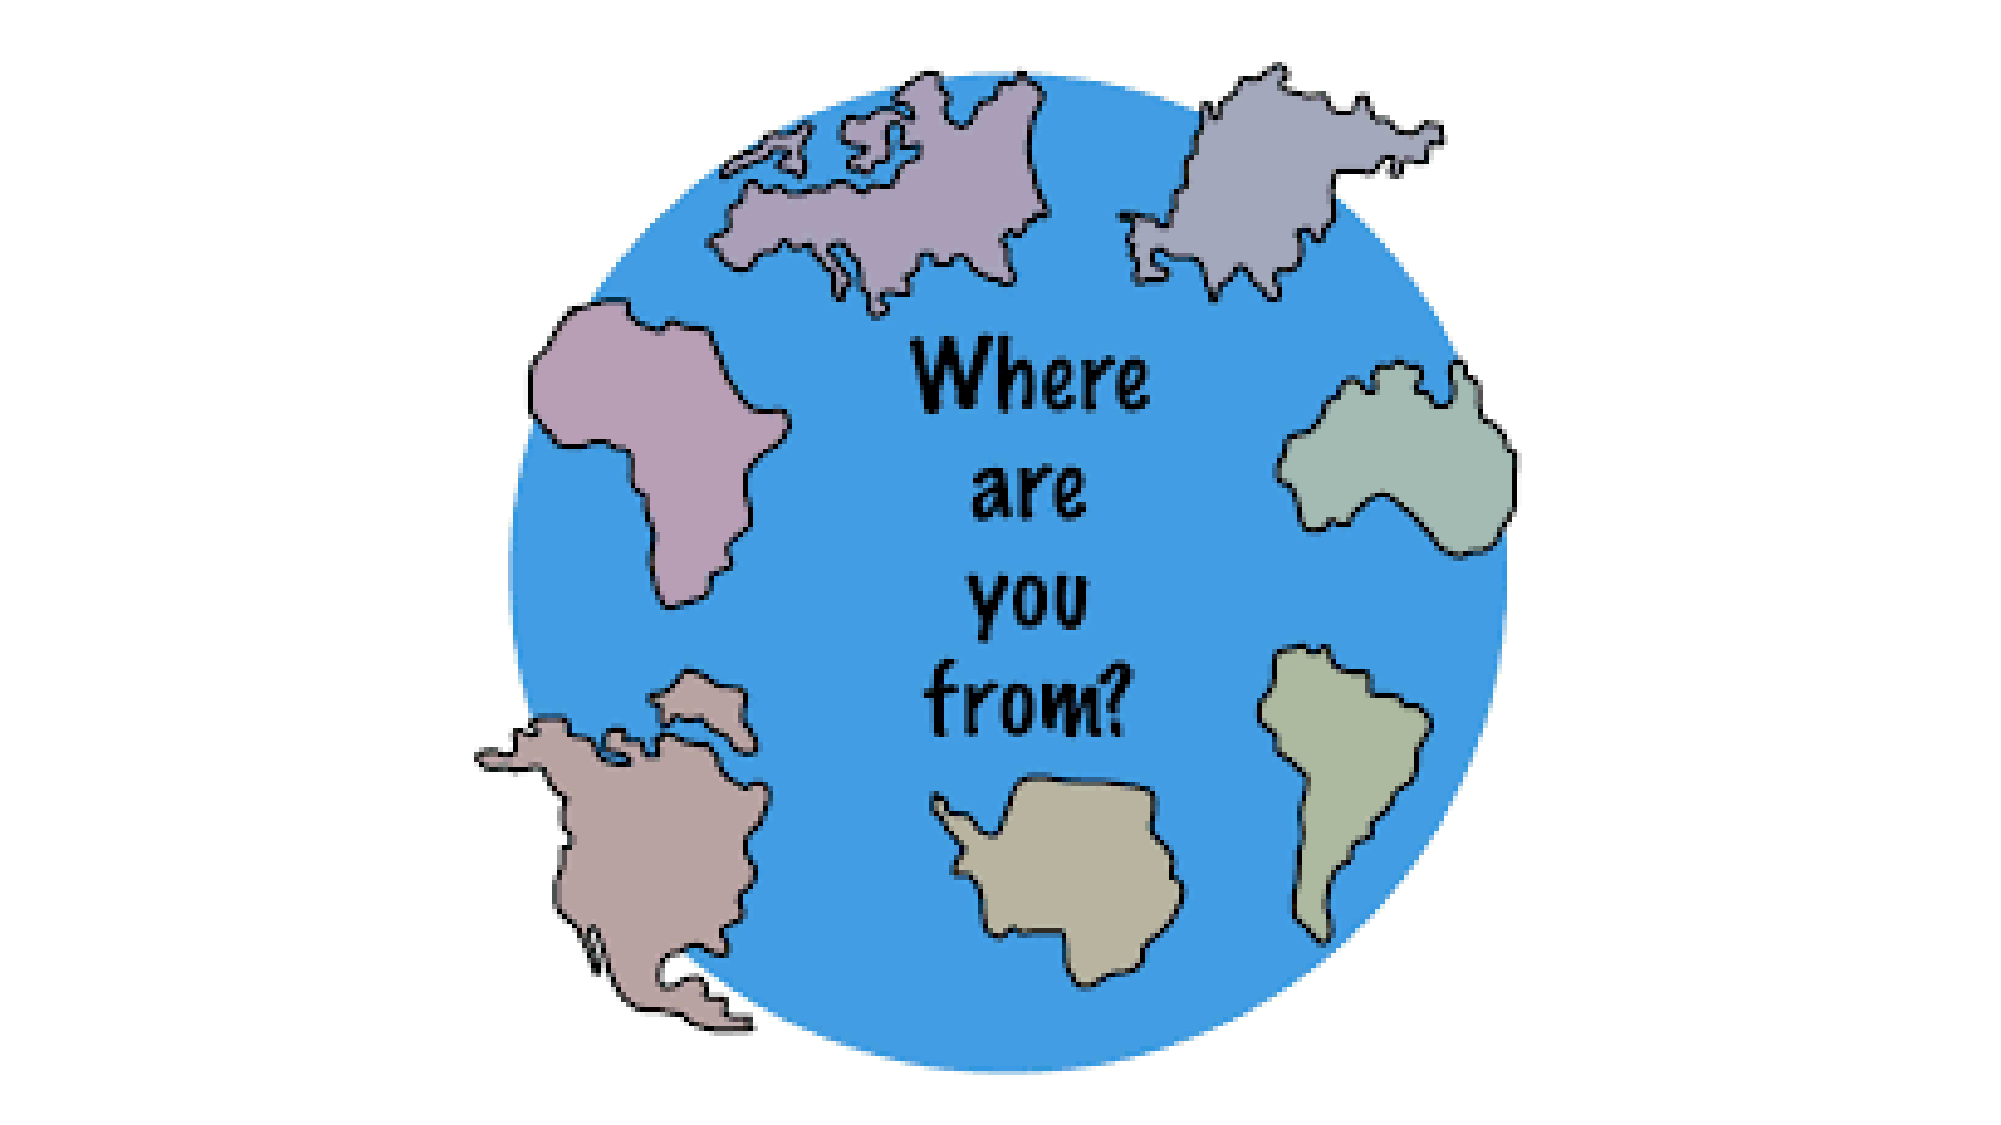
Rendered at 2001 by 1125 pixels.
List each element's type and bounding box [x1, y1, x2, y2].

picture [445, 18, 1542, 1120]
